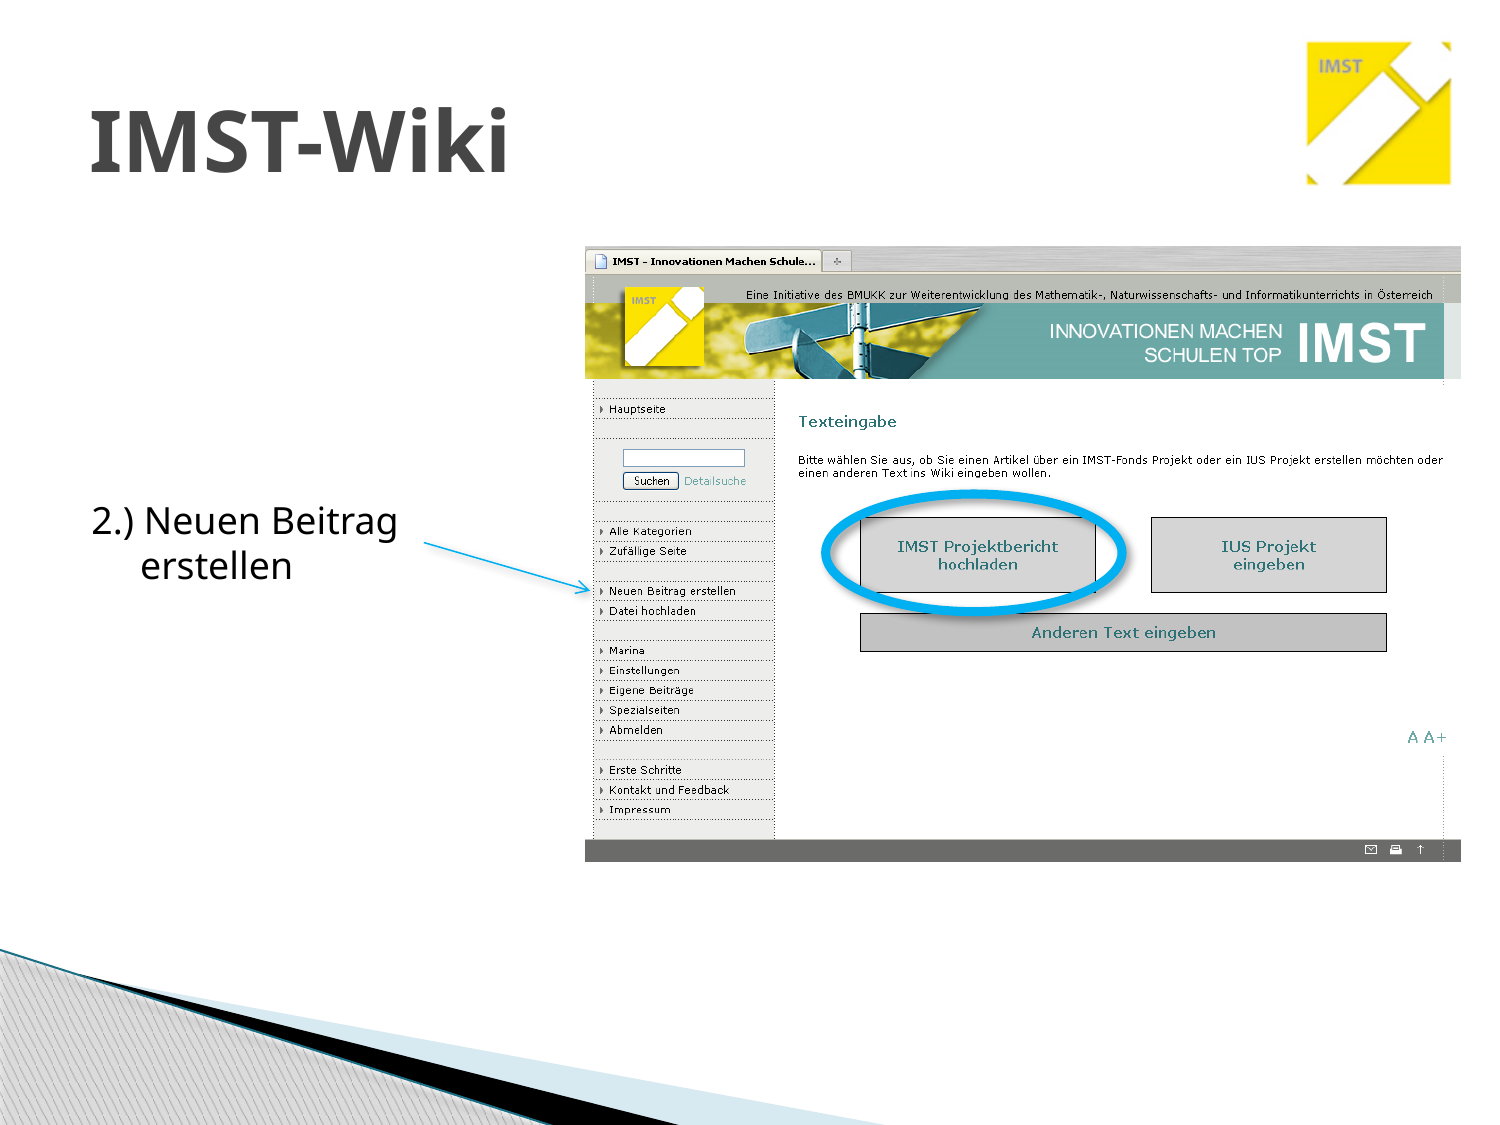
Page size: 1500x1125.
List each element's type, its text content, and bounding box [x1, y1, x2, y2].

picture [1300, 35, 1458, 192]
text_box 2.) Neuen Beitrag erstellen [76, 490, 424, 595]
picture [585, 245, 1462, 883]
title IMST-Wiki [75, 45, 1425, 233]
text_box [430, 542, 591, 591]
